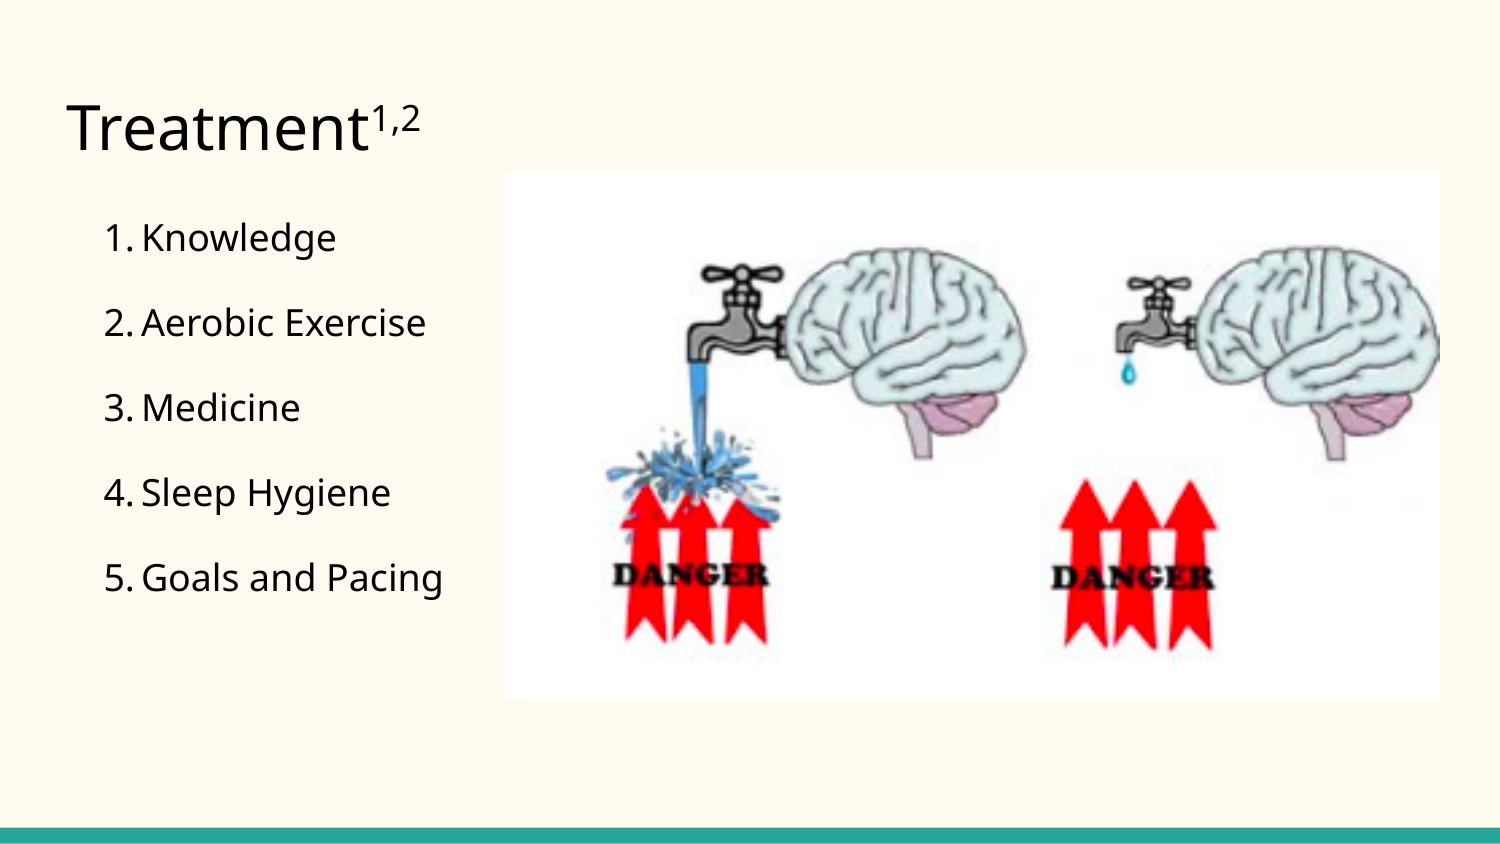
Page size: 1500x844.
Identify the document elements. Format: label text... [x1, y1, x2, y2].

title Treatment1,2 [51, 72, 1449, 174]
list Knowledge Aerobic Exercise Medicine Sleep Hygiene Goals and Pacing [51, 192, 1449, 750]
picture [505, 173, 1440, 699]
